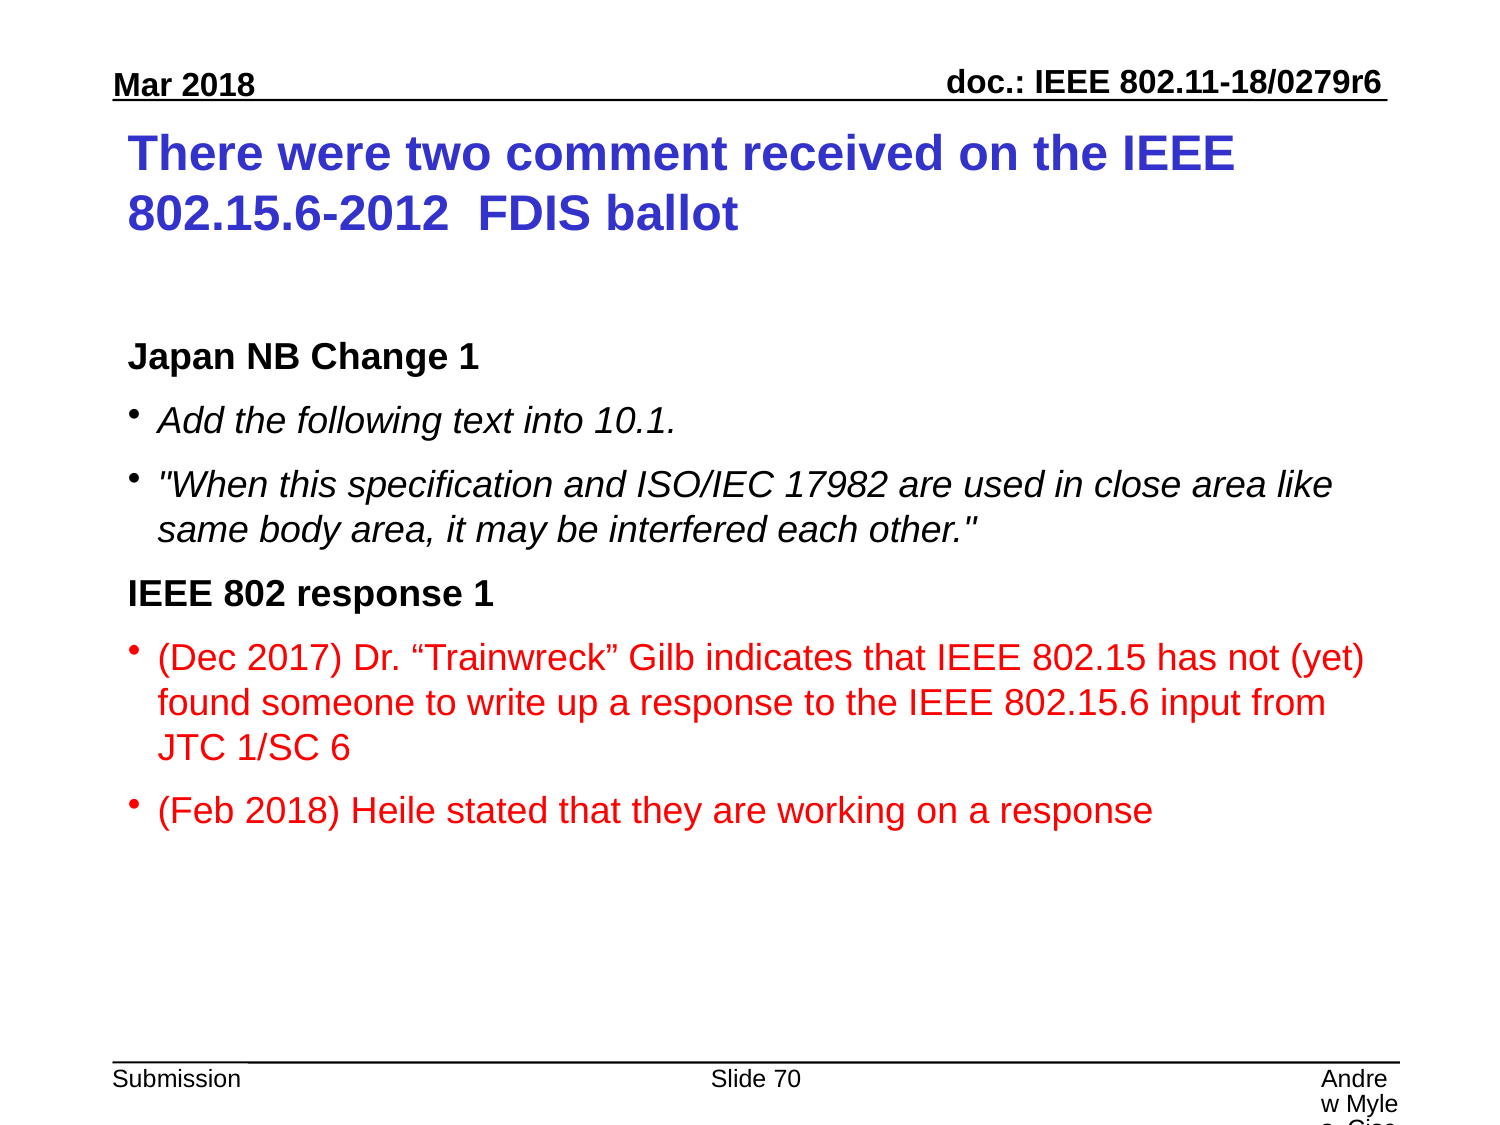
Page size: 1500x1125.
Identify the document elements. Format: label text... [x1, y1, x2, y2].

title There were two comment received on the IEEE 802.15.6-2012 FDIS ballot [112, 112, 1388, 288]
slide_number Slide 70 [709, 1061, 803, 1093]
footer Andrew Myles, Cisco [1320, 1061, 1402, 1093]
list Japan NB Change 1 Add the following text into 10.1. "When this specification and ISO/IEC 17982 are used in close area like same body area, it may be interfered each other." IEEE 802 response 1 (Dec 2017) Dr. “Trainwreck” Gilb indicates that IEEE 802.15 has not (yet) found someone to write up a response to the IEEE 802.15.6 input from JTC 1/SC 6 (Feb 2018) Heile stated that they are working on a response [112, 324, 1388, 1000]
